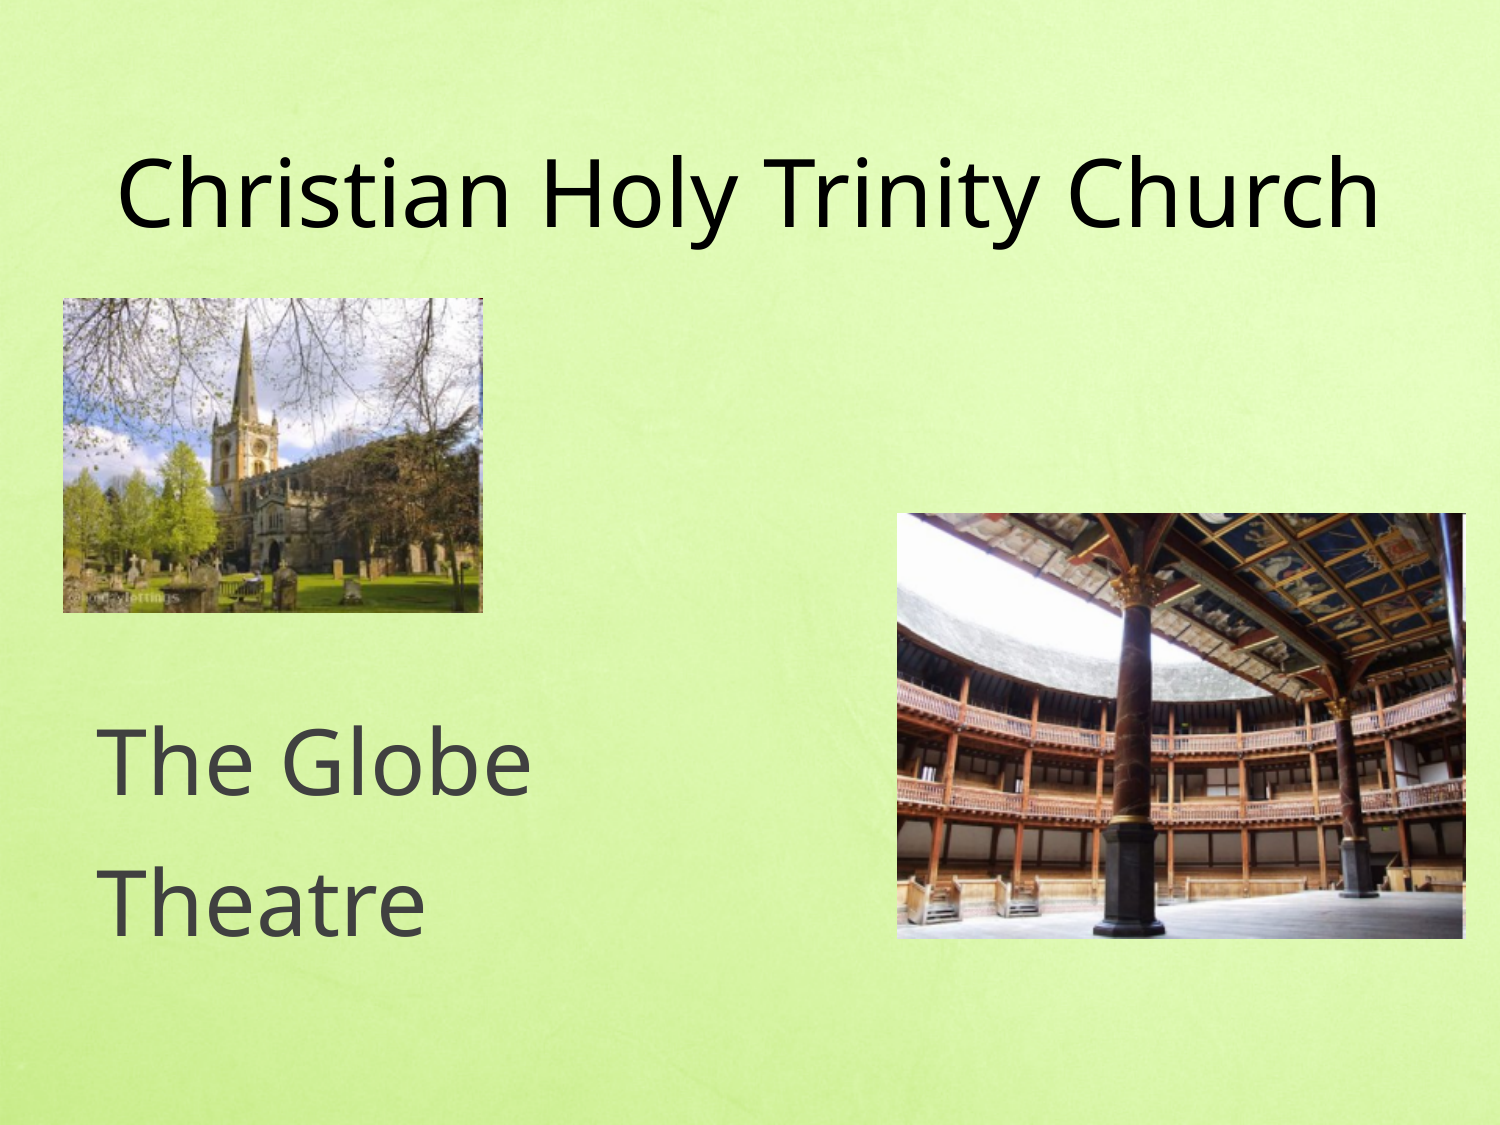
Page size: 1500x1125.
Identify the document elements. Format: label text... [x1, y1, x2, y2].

title Christian Holy Trinity Church [81, 15, 1419, 254]
picture [895, 511, 1468, 941]
picture [61, 296, 484, 614]
list The Globe Theatre [81, 288, 1419, 1005]
